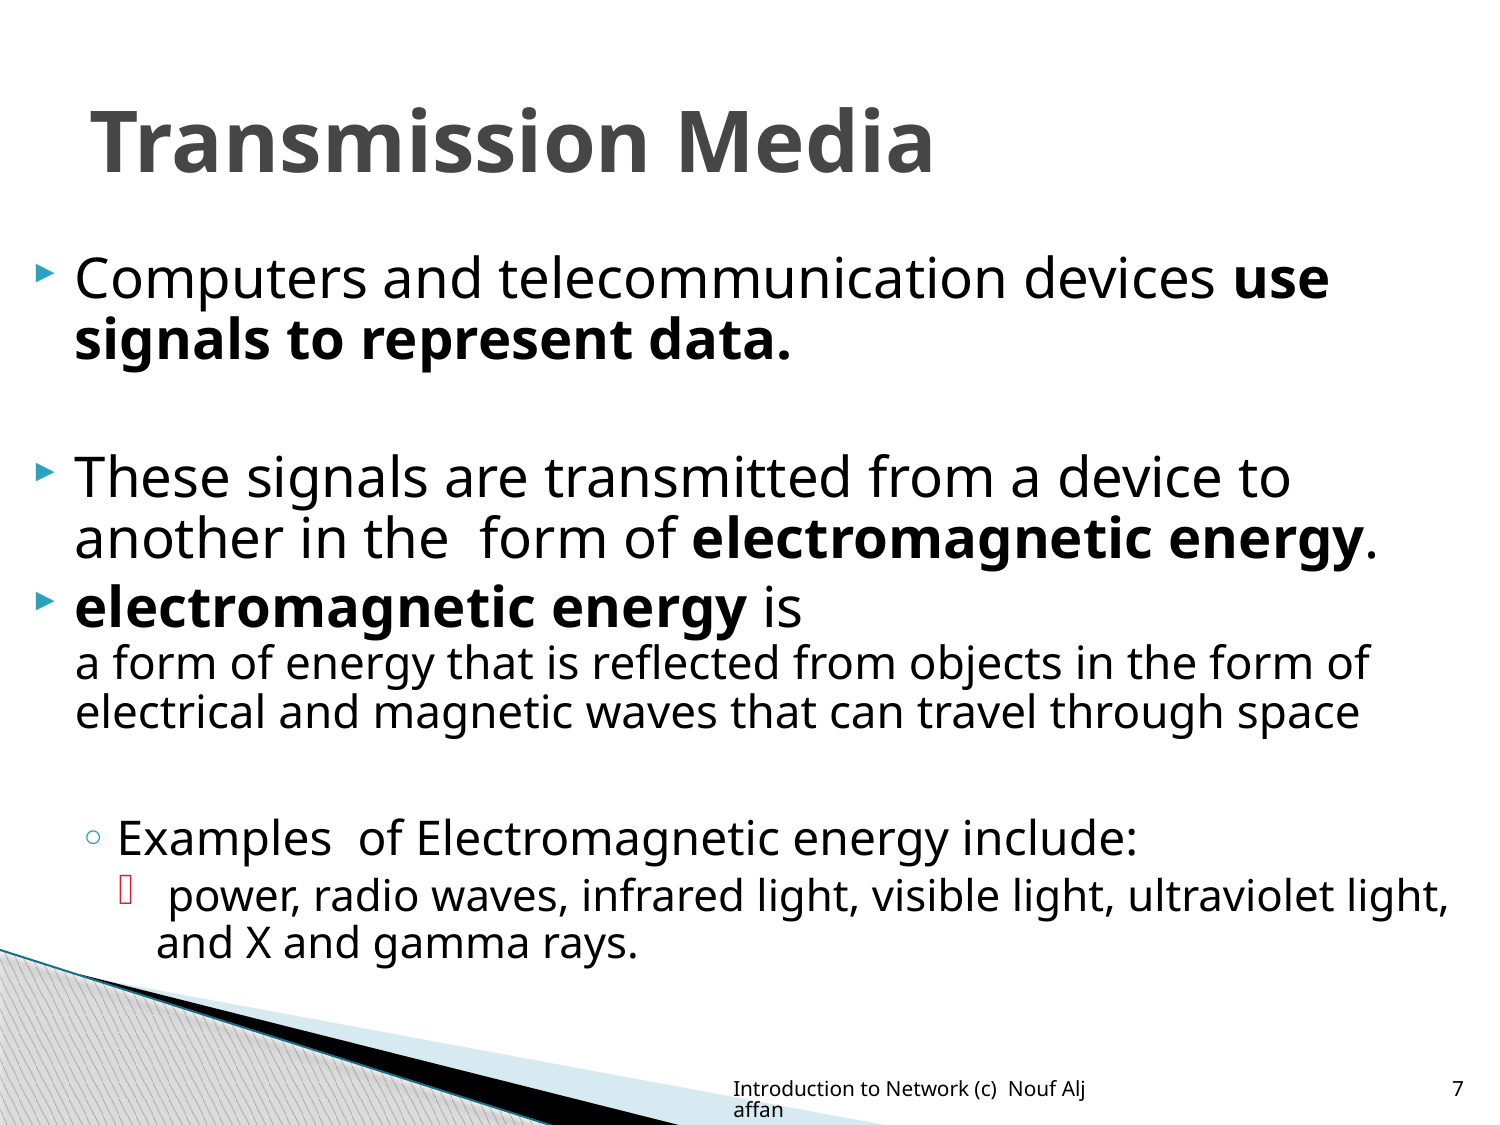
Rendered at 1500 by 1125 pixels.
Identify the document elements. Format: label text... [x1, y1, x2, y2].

title Transmission Media [75, 45, 1425, 233]
slide_number 7 [1418, 1051, 1479, 1112]
footer Introduction to Network (c) Nouf Aljaffan [718, 1051, 1105, 1112]
list Computers and telecommunication devices use signals to represent data. These signals are transmitted from a device to another in the form of electromagnetic energy. electromagnetic energy is a form of energy that is reflected from objects in the form of electrical and magnetic waves that can travel through space Examples of Electromagnetic energy include: power, radio waves, infrared light, visible light, ultraviolet light, and X and gamma rays. [0, 243, 1500, 986]
